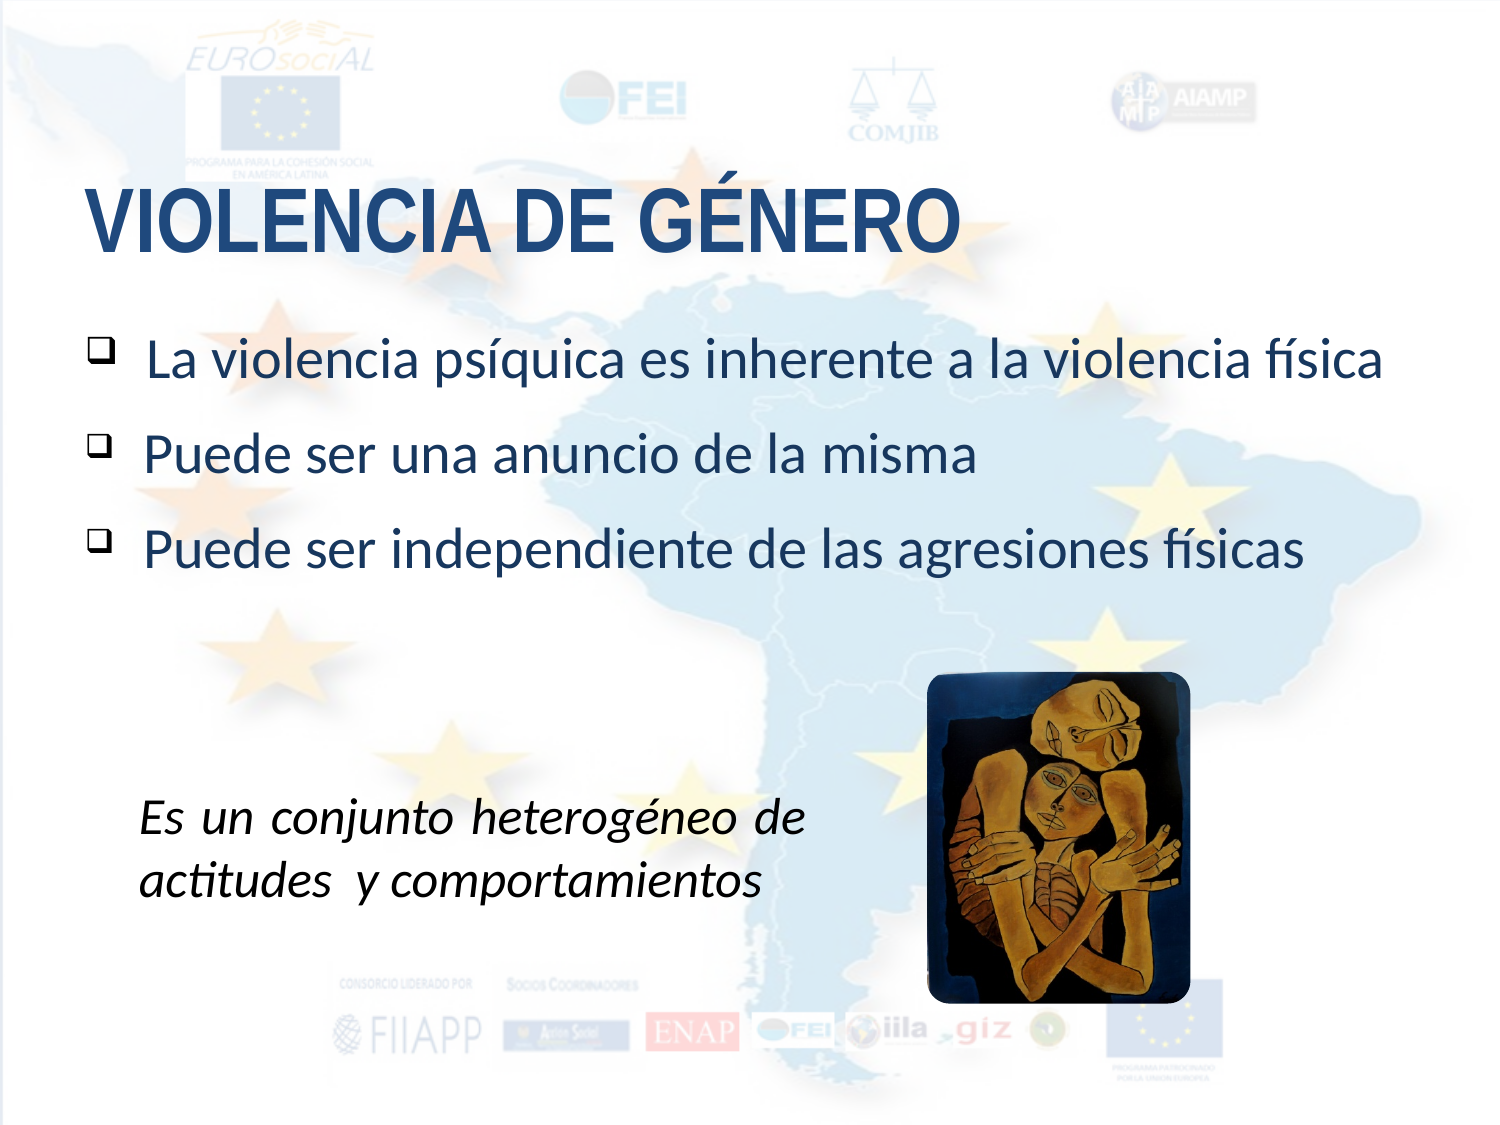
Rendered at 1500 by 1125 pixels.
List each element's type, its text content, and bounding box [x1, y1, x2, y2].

text_box Es un conjunto heterogéneo de actitudes y comportamientos [123, 775, 821, 915]
picture [926, 671, 1191, 1004]
text_box VIOLENCIA DE GÉNERO La violencia psíquica es inherente a la violencia física Puede ser una anuncio de la misma Puede ser independiente de las agresiones físicas [70, 153, 1430, 588]
